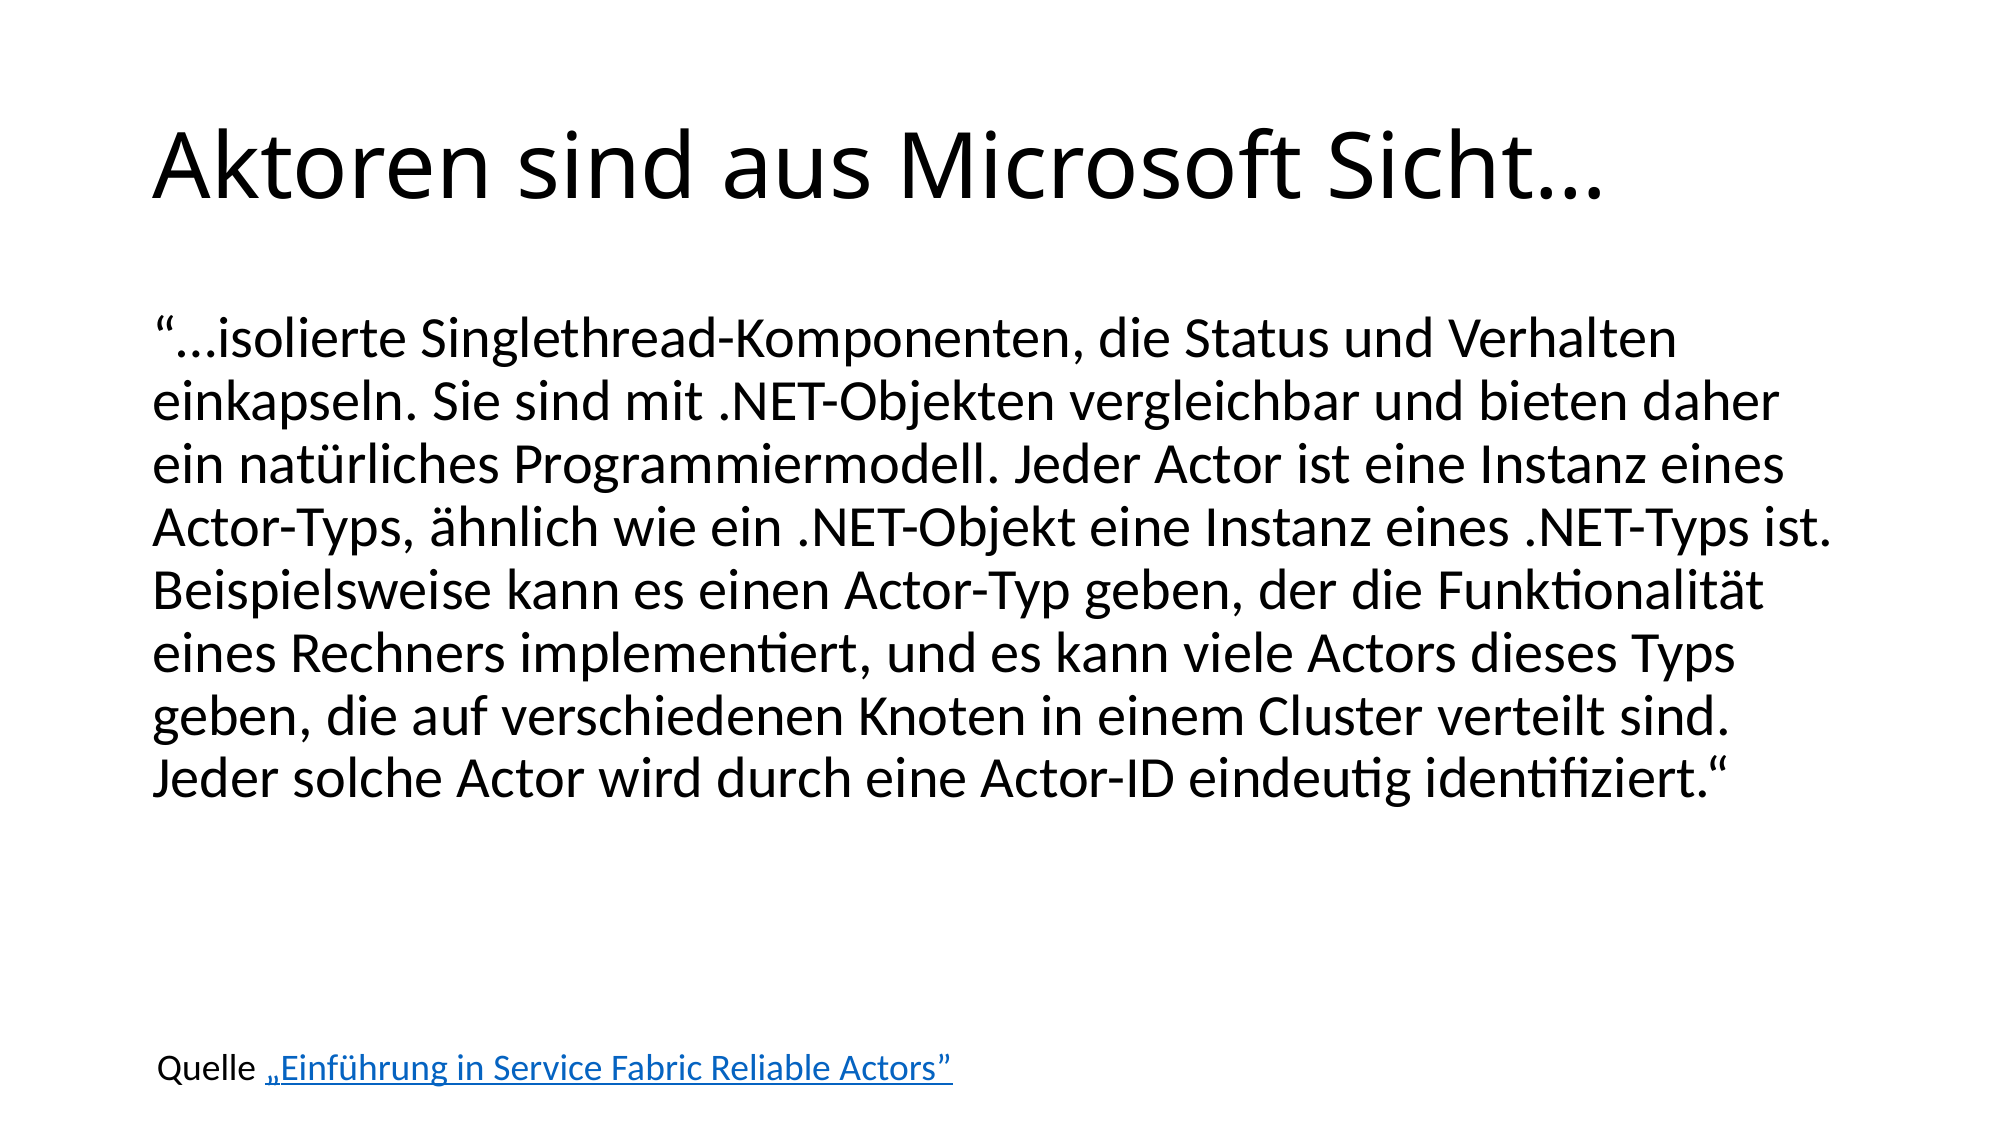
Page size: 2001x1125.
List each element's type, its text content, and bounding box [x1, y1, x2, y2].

list “…isolierte Singlethread-Komponenten, die Status und Verhalten einkapseln. Sie sind mit .NET-Objekten vergleichbar und bieten daher ein natürliches Programmiermodell. Jeder Actor ist eine Instanz eines Actor-Typs, ähnlich wie ein .NET-Objekt eine Instanz eines .NET-Typs ist. Beispielsweise kann es einen Actor-Typ geben, der die Funktionalität eines Rechners implementiert, und es kann viele Actors dieses Typs geben, die auf verschiedenen Knoten in einem Cluster verteilt sind. Jeder solche Actor wird durch eine Actor-ID eindeutig identifiziert.“ [137, 299, 1863, 1014]
title Aktoren sind aus Microsoft Sicht… [137, 59, 1863, 278]
text_box Quelle „Einführung in Service Fabric Reliable Actors” [142, 1035, 968, 1096]
